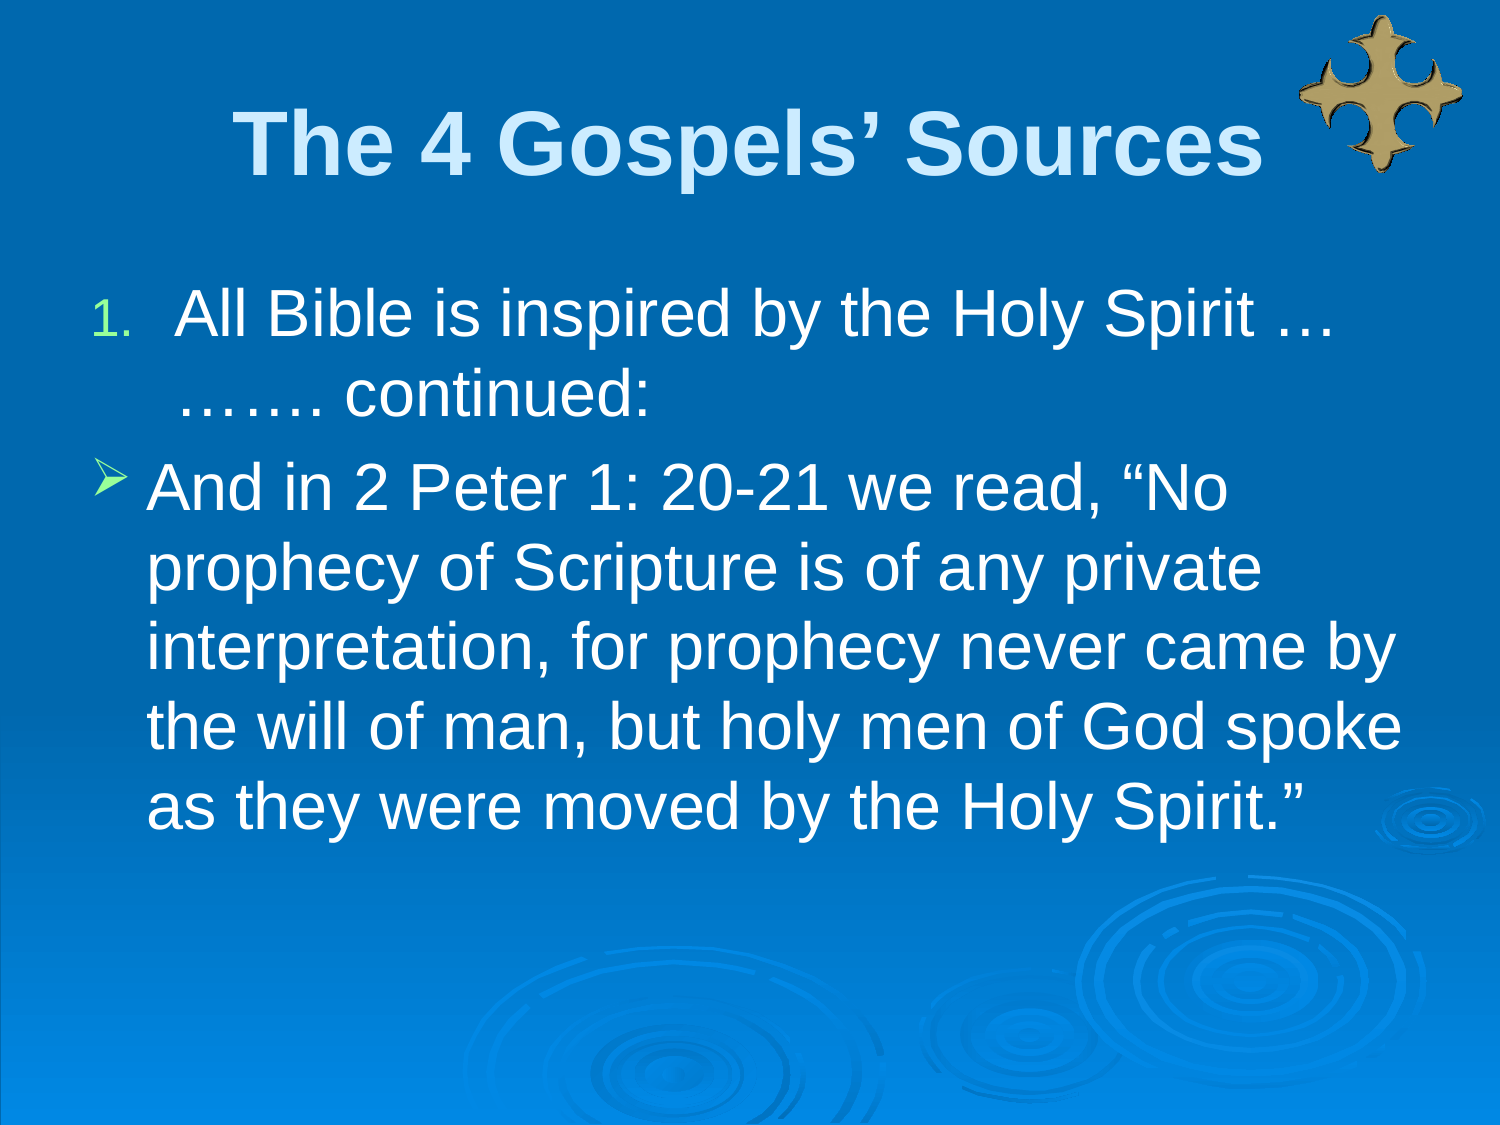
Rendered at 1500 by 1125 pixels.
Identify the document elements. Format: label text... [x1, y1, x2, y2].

list All Bible is inspired by the Holy Spirit … ……. continued: And in 2 Peter 1: 20-21 we read, “No prophecy of Scripture is of any private interpretation, for prophecy never came by the will of man, but holy men of God spoke as they were moved by the Holy Spirit.” [74, 262, 1426, 1006]
title The 4 Gospels’ Sources [74, 45, 1426, 233]
picture [1293, 0, 1471, 188]
